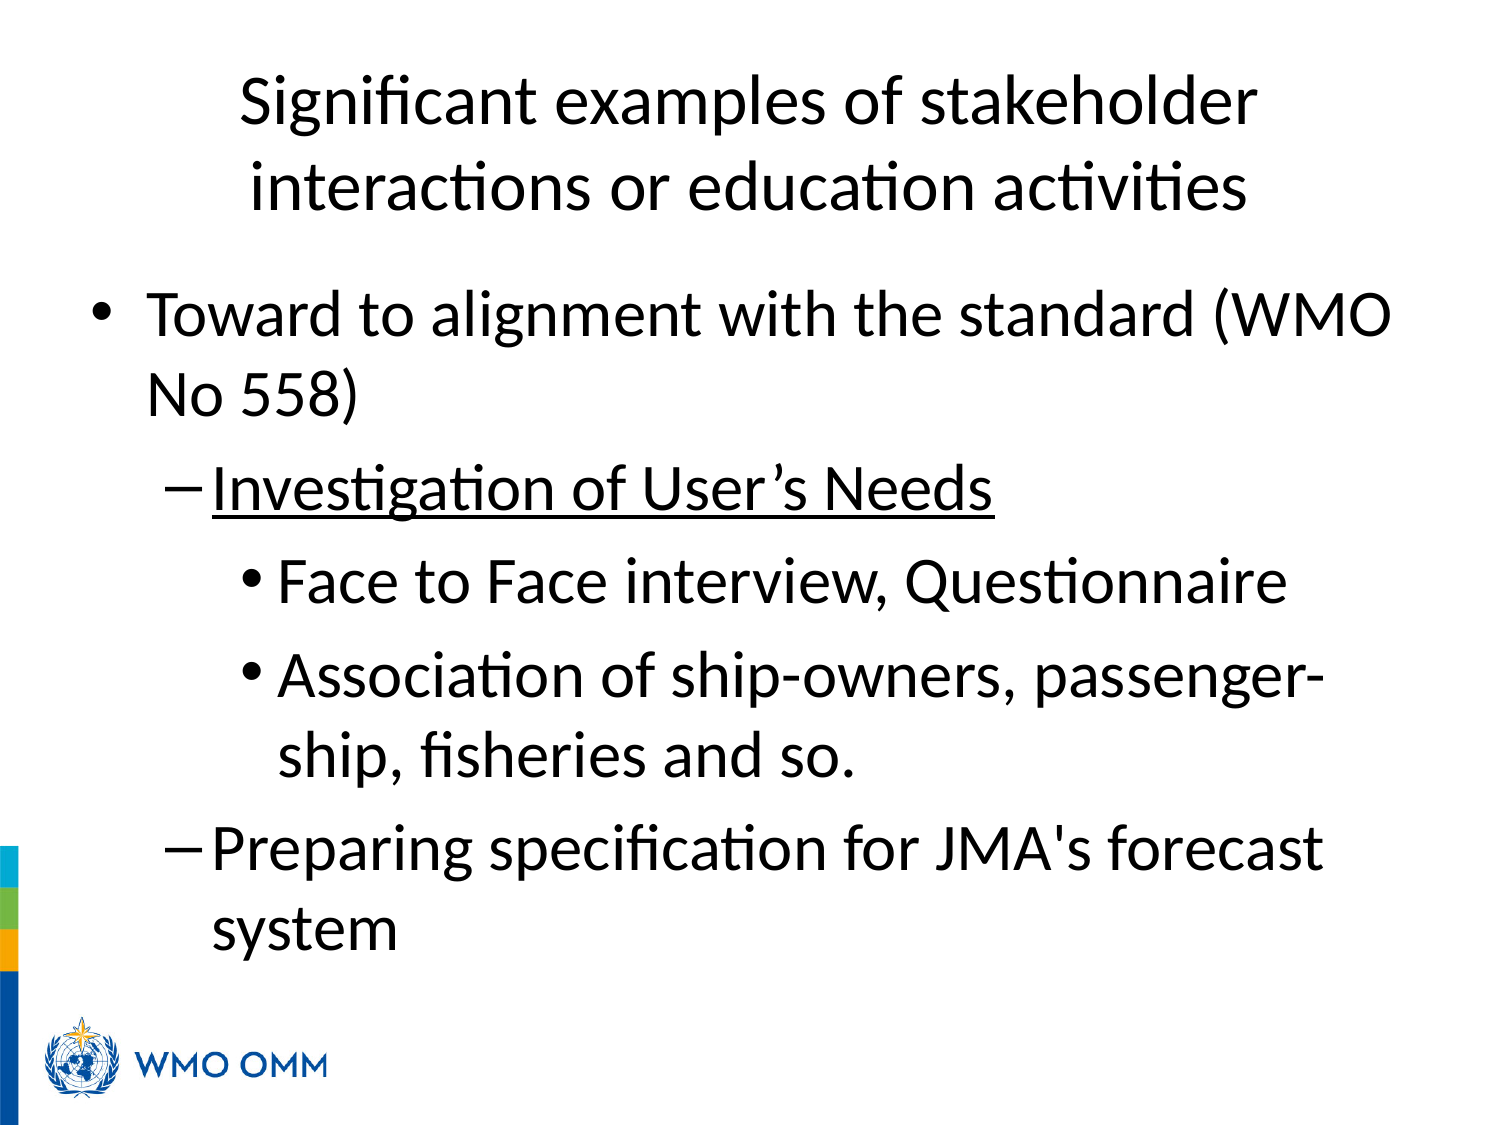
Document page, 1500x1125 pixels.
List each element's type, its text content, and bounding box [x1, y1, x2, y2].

title Significant examples of stakeholder interactions or education activities [75, 45, 1425, 233]
list Toward to alignment with the standard (WMO No 558) Investigation of User’s Needs Face to Face interview, Questionnaire Association of ship-owners, passenger-ship, fisheries and so. Preparing specification for JMA's forecast system [75, 262, 1425, 1005]
picture [0, 845, 327, 1125]
